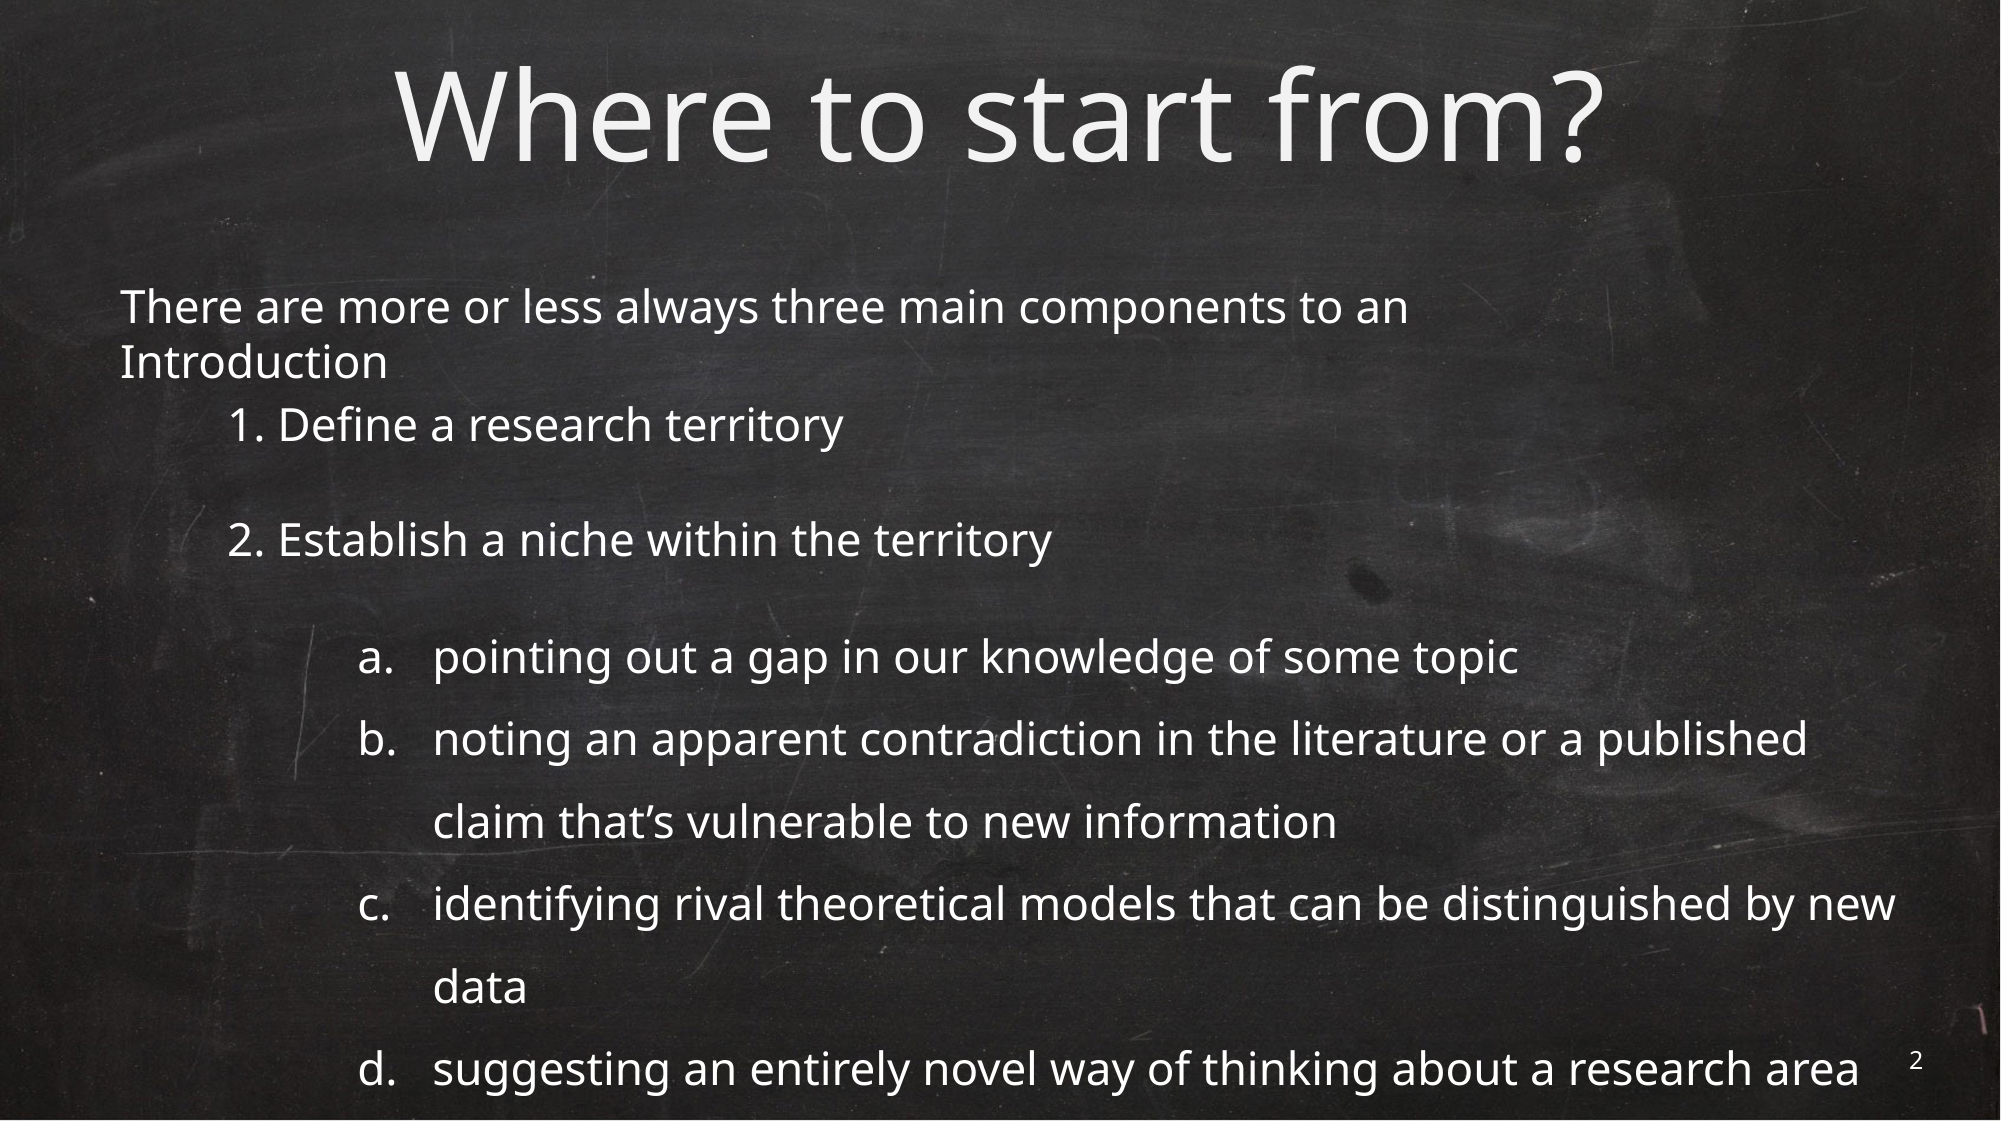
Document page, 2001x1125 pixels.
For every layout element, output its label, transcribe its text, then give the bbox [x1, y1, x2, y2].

text_box 1. Define a research territory [212, 360, 1100, 458]
title Where to start from? [60, 28, 1940, 197]
slide_number 2 [1588, 1031, 1939, 1092]
text_box 2. Establish a niche within the territory [212, 475, 1100, 573]
picture [0, 0, 2001, 1125]
text_box There are more or less always three main components to an Introduction [105, 270, 1528, 396]
text_box pointing out a gap in our knowledge of some topic noting an apparent contradiction in the literature or a published claim that’s vulnerable to new information identifying rival theoretical models that can be distinguished by new data suggesting an entirely novel way of thinking about a research area [342, 592, 1912, 1103]
